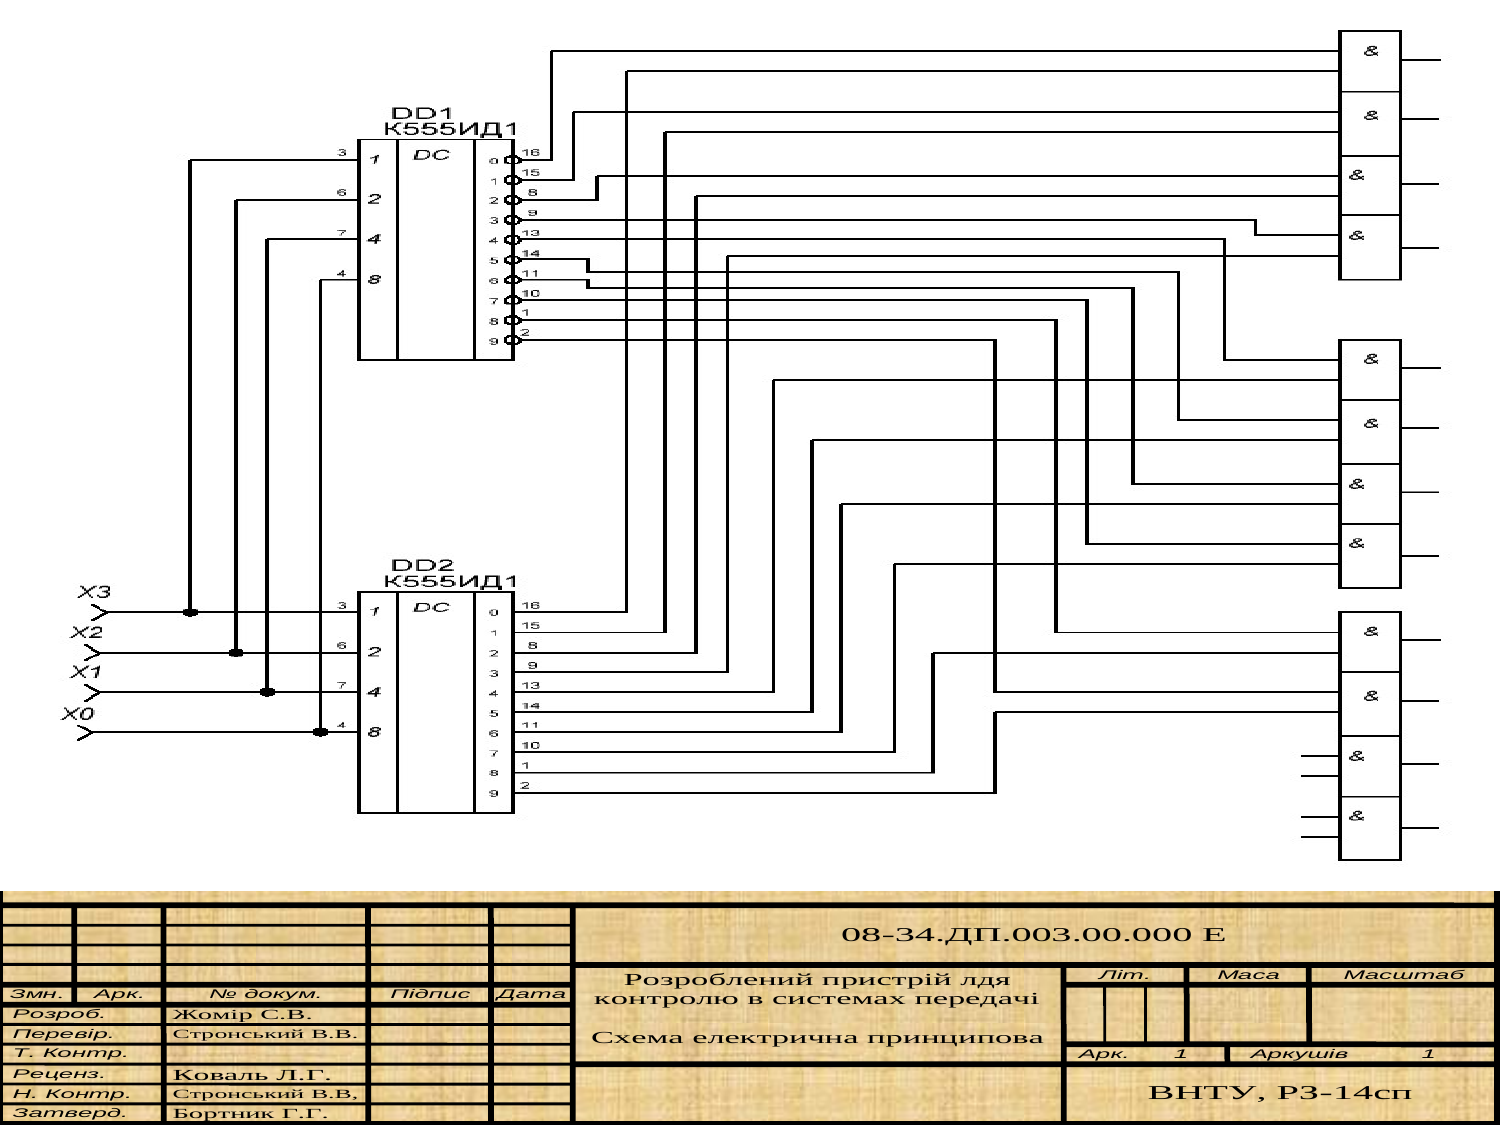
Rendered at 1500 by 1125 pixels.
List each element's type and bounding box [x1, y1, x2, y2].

picture [0, 0, 1500, 891]
text_box [0, 898, 1500, 1125]
